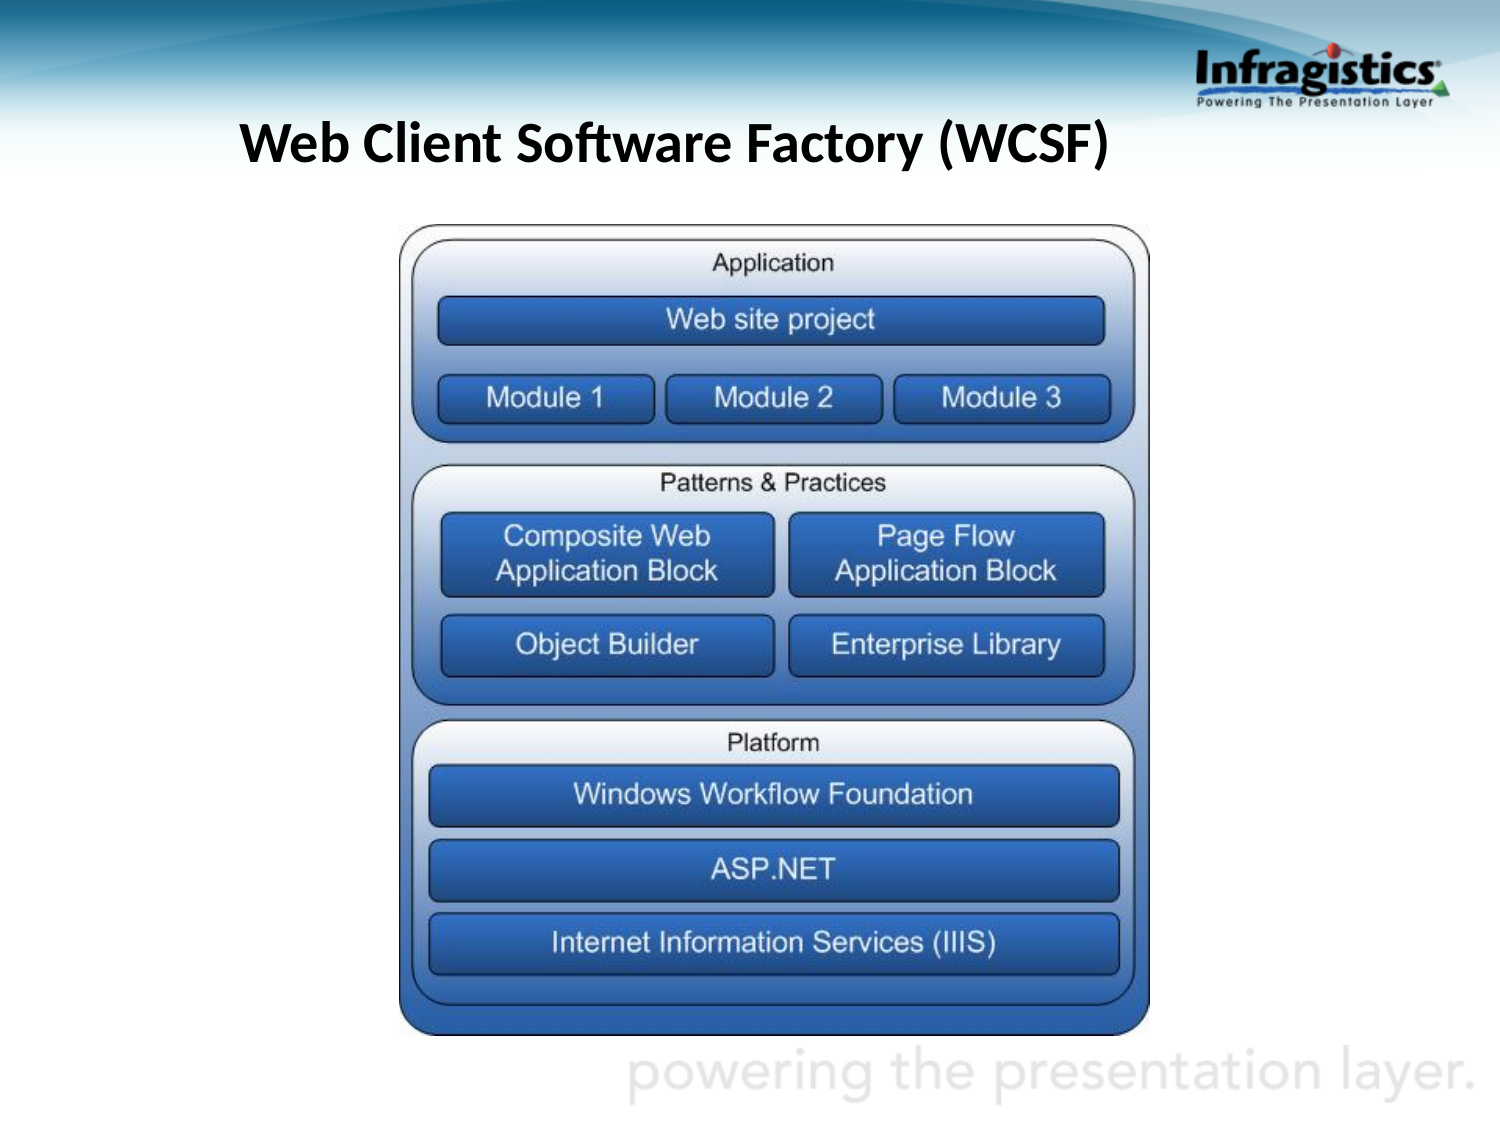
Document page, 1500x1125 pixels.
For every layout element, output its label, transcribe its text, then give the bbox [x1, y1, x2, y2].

title Web Client Software Factory (WCSF) [0, 44, 1351, 233]
picture [0, 0, 1500, 1125]
